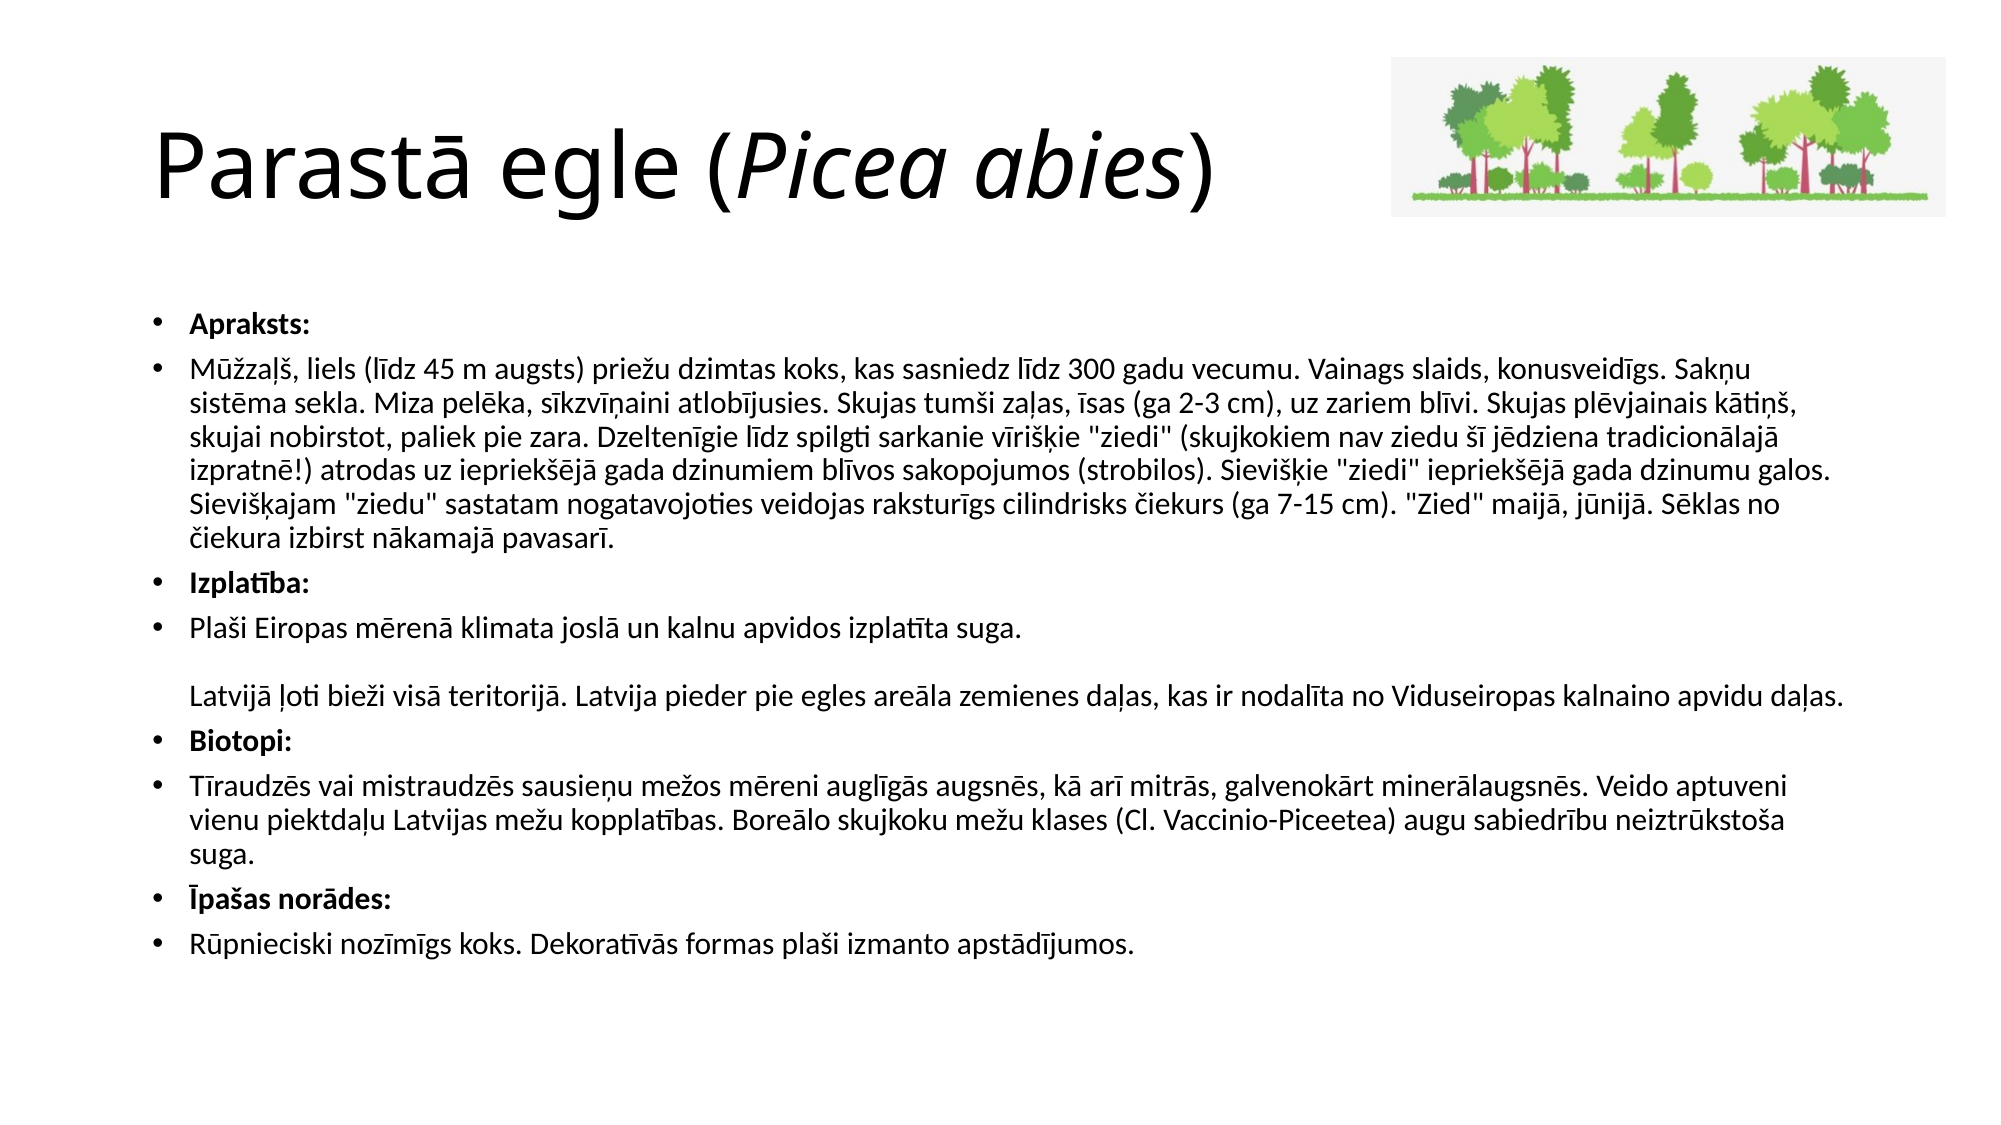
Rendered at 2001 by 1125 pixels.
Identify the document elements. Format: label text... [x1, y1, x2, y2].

picture [1391, 57, 1946, 217]
title Parastā egle (Picea abies) [137, 59, 1863, 278]
list Apraksts: Mūžzaļš, liels (līdz 45 m augsts) priežu dzimtas koks, kas sasniedz līdz 300 gadu vecumu. Vainags slaids, konusveidīgs. Sakņu sistēma sekla. Miza pelēka, sīkzvīņaini atlobījusies. Skujas tumši zaļas, īsas (ga 2-3 cm), uz zariem blīvi. Skujas plēvjainais kātiņš, skujai nobirstot, paliek pie zara. Dzeltenīgie līdz spilgti sarkanie vīrišķie "ziedi" (skujkokiem nav ziedu šī jēdziena tradicionālajā izpratnē!) atrodas uz iepriekšējā gada dzinumiem blīvos sakopojumos (strobilos). Sievišķie "ziedi" iepriekšējā gada dzinumu galos. Sievišķajam "ziedu" sastatam nogatavojoties veidojas raksturīgs cilindrisks čiekurs (ga 7-15 cm). "Zied" maijā, jūnijā. Sēklas no čiekura izbirst nākamajā pavasarī. Izplatība: Plaši Eiropas mērenā klimata joslā un kalnu apvidos izplatīta suga. Latvijā ļoti bieži visā teritorijā. Latvija pieder pie egles areāla zemienes daļas, kas ir nodalīta no Viduseiropas kalnaino apvidu daļas. Biotopi: Tīraudzēs vai mistraudzēs sausieņu mežos mēreni auglīgās augsnēs, kā arī mitrās, galvenokārt minerālaugsnēs. Veido aptuveni vienu piektdaļu Latvijas mežu kopplatības. Boreālo skujkoku mežu klases (Cl. Vaccinio-Piceetea) augu sabiedrību neiztrūkstoša suga. Īpašas norādes: Rūpnieciski nozīmīgs koks. Dekoratīvās formas plaši izmanto apstādījumos. [137, 299, 1863, 1014]
